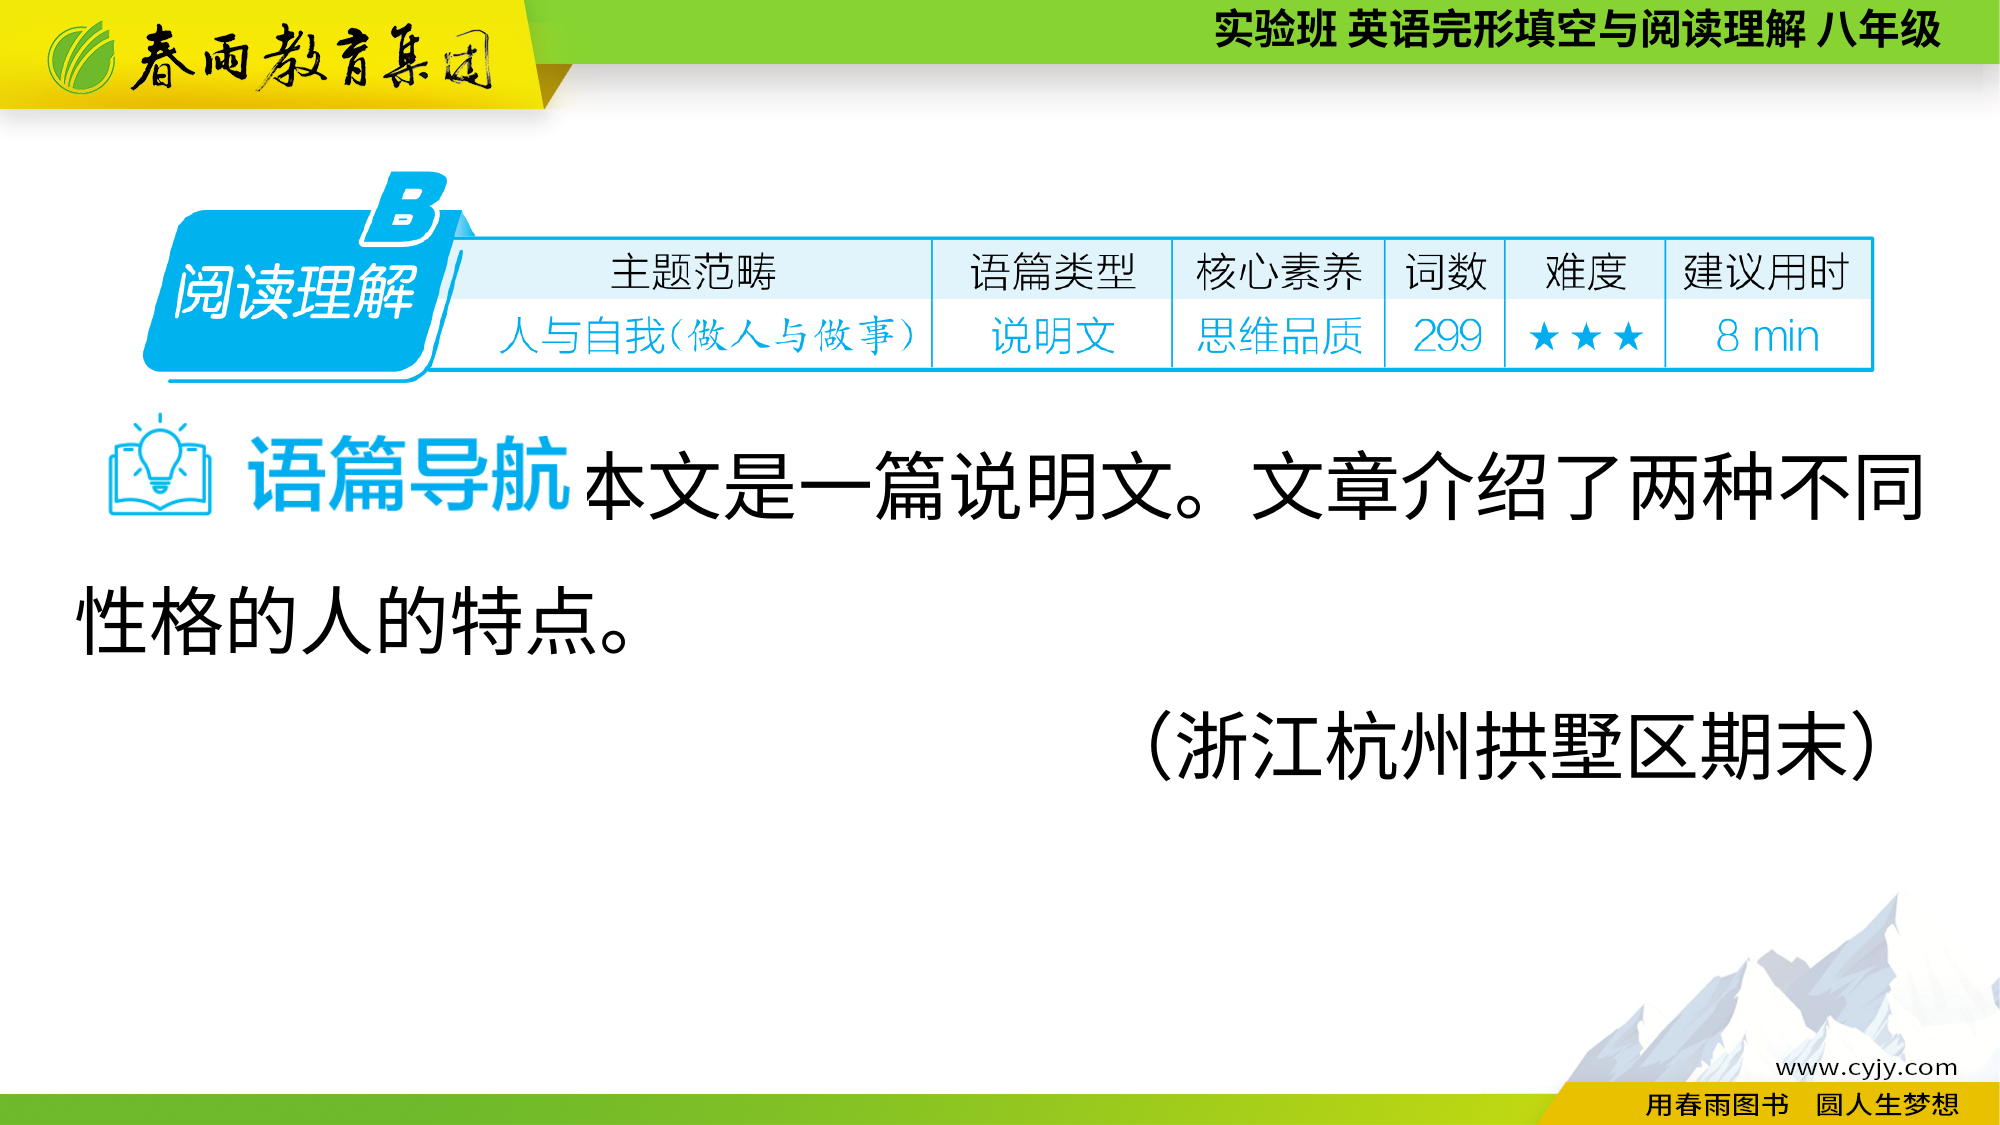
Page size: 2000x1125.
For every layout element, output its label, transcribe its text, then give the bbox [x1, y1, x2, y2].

picture [0, 0, 2000, 1125]
text_box 本文是一篇说明文。文章介绍了两种不同性格的人的特点。 [59, 387, 1944, 673]
text_box （浙江杭州拱墅区期末） [54, 647, 1939, 798]
